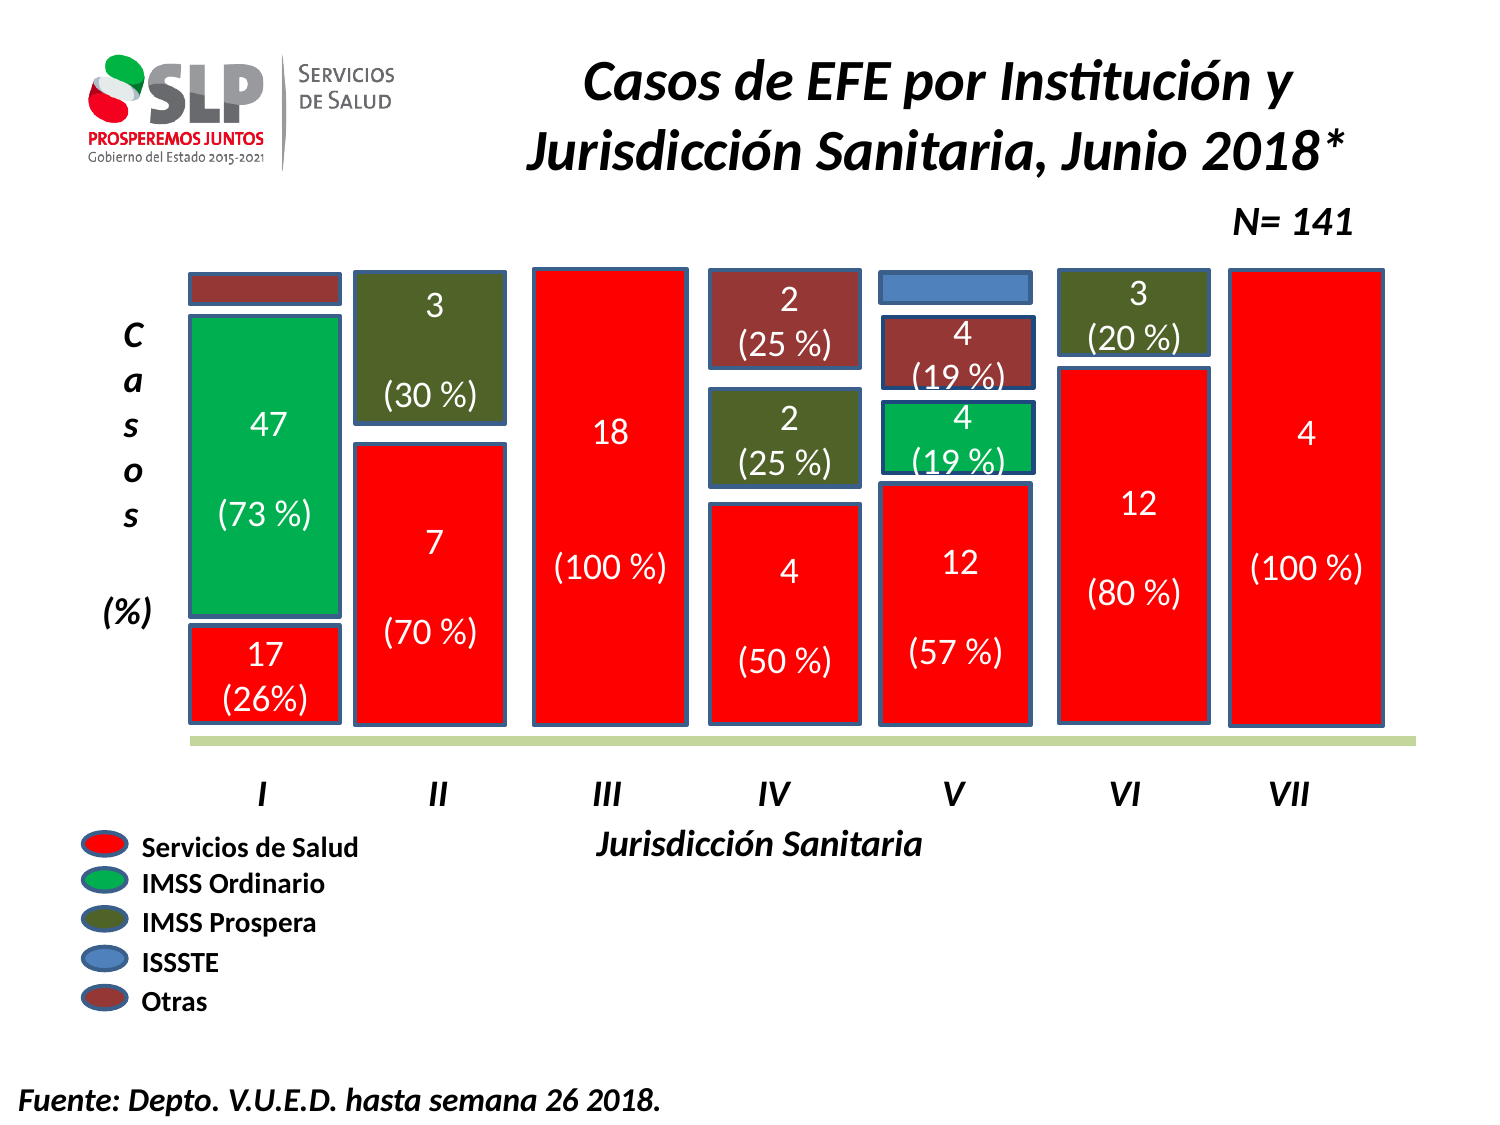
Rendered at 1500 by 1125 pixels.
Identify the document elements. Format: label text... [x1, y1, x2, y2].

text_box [86, 268, 1432, 878]
text_box Casos de EFE por Institución y Jurisdicción Sanitaria, Junio 2018* [461, 34, 1416, 220]
picture [88, 54, 394, 172]
text_box N= 141 [1199, 186, 1388, 251]
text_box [82, 881, 376, 1026]
text_box Fuente: Depto. V.U.E.D. hasta semana 26 2018. [3, 1070, 857, 1125]
